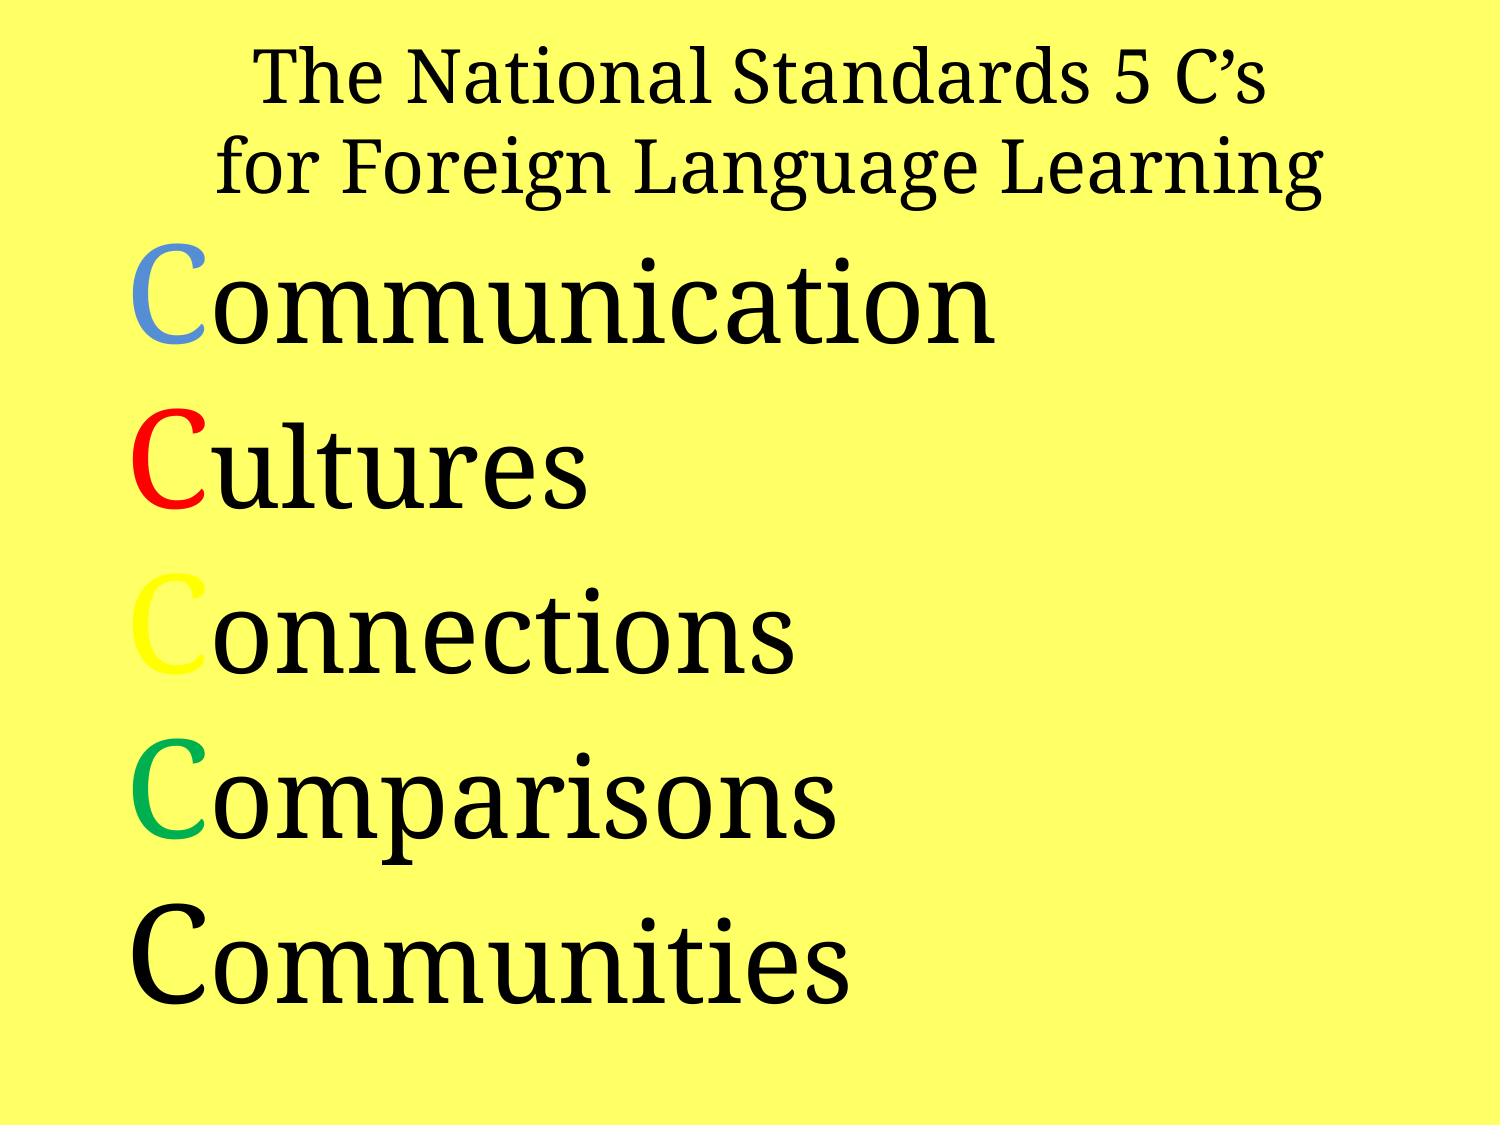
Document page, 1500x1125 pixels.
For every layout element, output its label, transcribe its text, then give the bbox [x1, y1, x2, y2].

text_box [442, 125, 474, 186]
text_box Communication Cultures Connections Comparisons Communities [110, 198, 1338, 1038]
title The National Standards 5 C’s for Foreign Language Learning [41, 103, 1500, 269]
